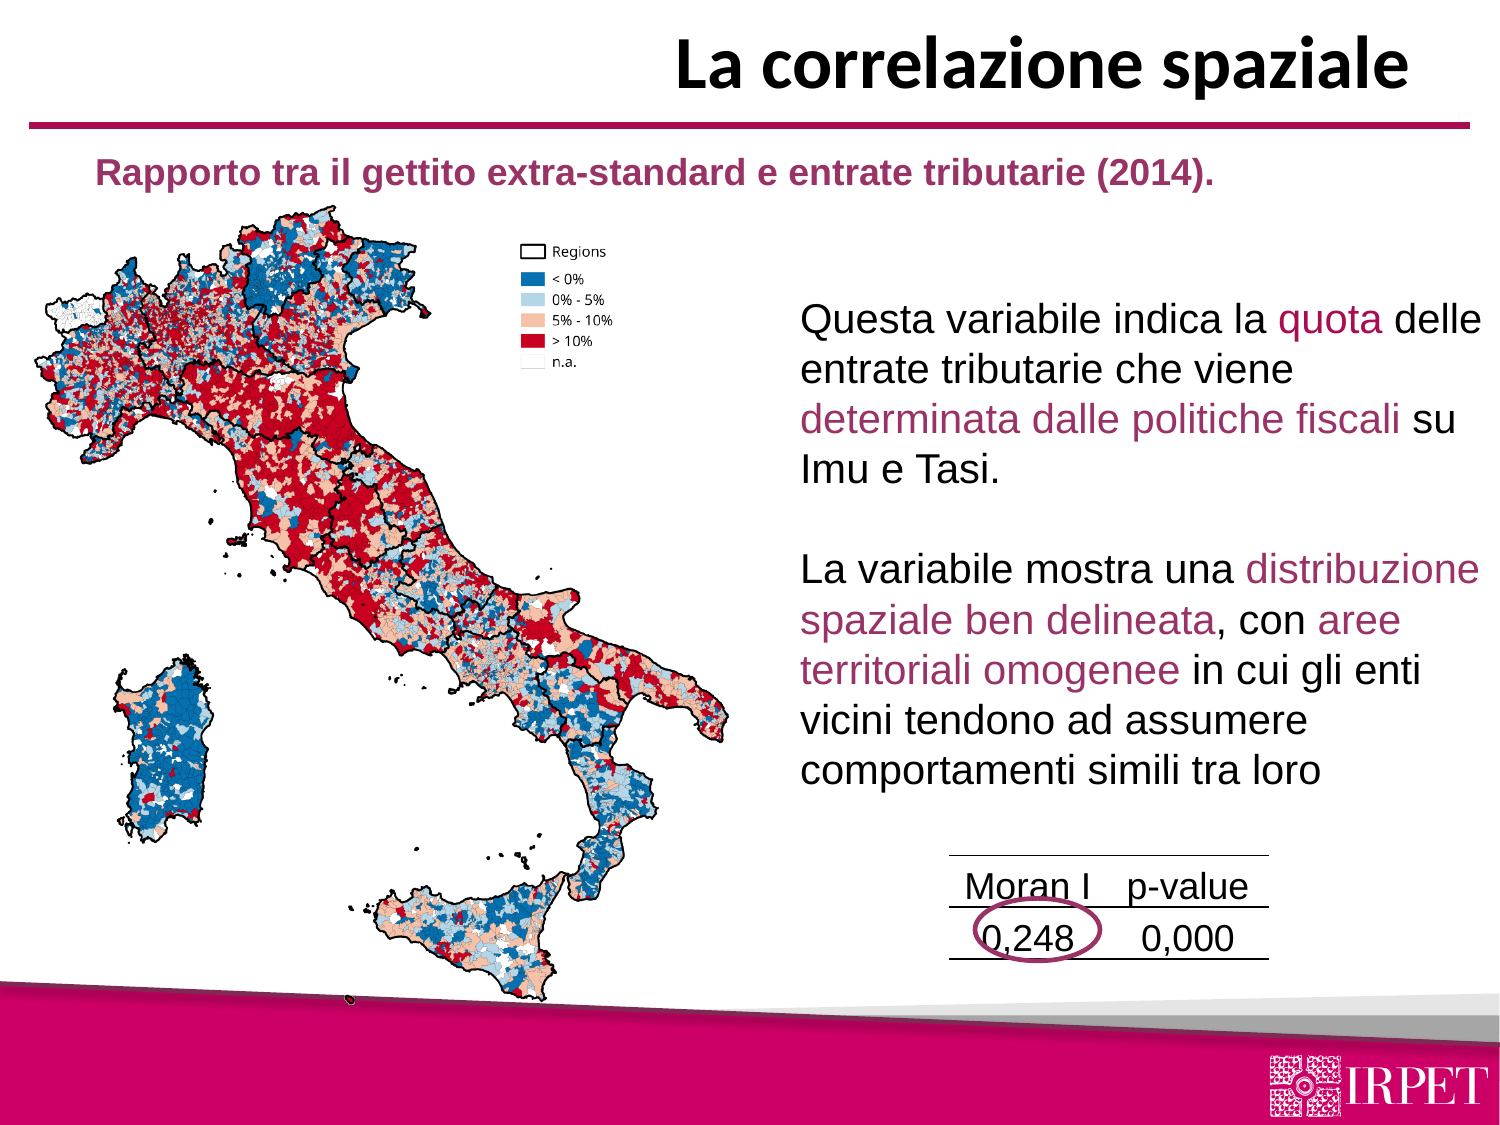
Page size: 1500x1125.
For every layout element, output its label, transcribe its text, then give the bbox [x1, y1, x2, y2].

title La correlazione spaziale [75, 7, 1425, 126]
table_header p-value [1107, 856, 1269, 906]
picture [1269, 1055, 1490, 1117]
text_box Questa variabile indica la quota delle entrate tributarie che viene determinata dalle politiche fiscali su Imu e Tasi. La variabile mostra una distribuzione spaziale ben delineata, con aree territoriali omogenee in cui gli enti vicini tendono ad assumere comportamenti simili tra loro [785, 284, 1500, 800]
text_box [975, 898, 1101, 961]
picture [23, 190, 739, 1020]
table_cell 0,248 [949, 908, 1007, 958]
text_box Rapporto tra il gettito extra-standard e entrate tributarie (2014). [35, 140, 1231, 201]
table_cell 0,000 [1107, 908, 1269, 958]
table_header Moran I [949, 856, 1107, 906]
table_cell 0,248 [1068, 908, 1107, 958]
